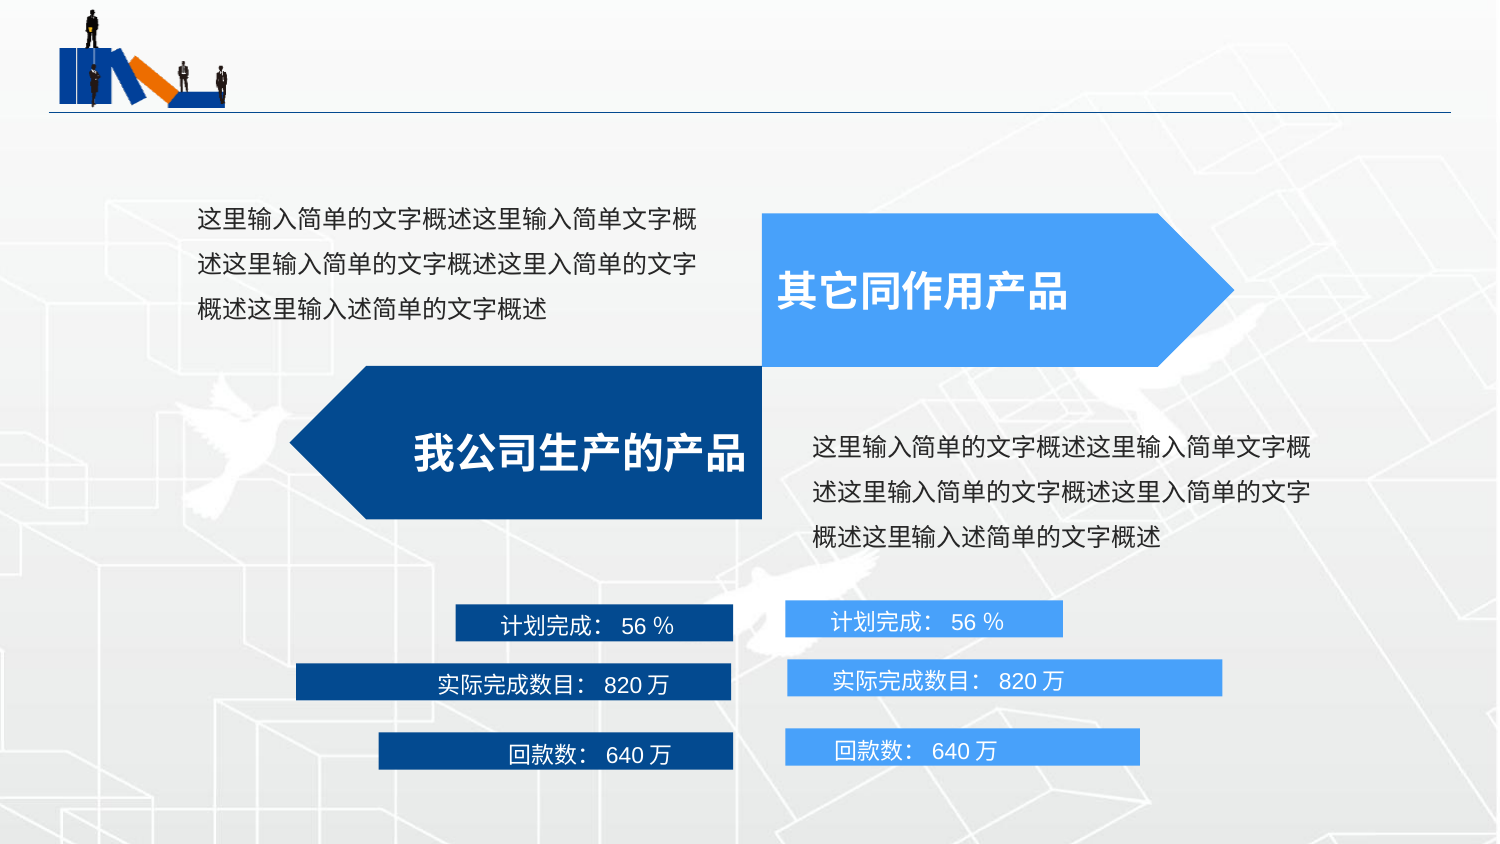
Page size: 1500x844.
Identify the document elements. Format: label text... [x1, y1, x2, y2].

text_box [786, 658, 1223, 698]
text_box 实际完成数目：820万 [422, 663, 686, 706]
text_box 实际完成数目：820万 [817, 659, 1081, 702]
text_box 计划完成：56％ [486, 604, 690, 647]
text_box [760, 212, 1236, 368]
text_box [378, 731, 734, 771]
text_box 这里输入简单的文字概述这里输入简单文字概 述这里输入简单的文字概述这里入简单的文字 概述这里输入述简单的文字概述 [183, 181, 715, 331]
text_box 其它同作用产品 [761, 257, 1164, 323]
text_box [784, 727, 1141, 767]
text_box [287, 364, 763, 521]
text_box [455, 603, 734, 642]
text_box [295, 662, 732, 701]
text_box 这里输入简单的文字概述这里输入简单文字概 述这里输入简单的文字概述这里入简单的文字 概述这里输入述简单的文字概述 [797, 409, 1329, 559]
text_box [784, 599, 1064, 638]
text_box 计划完成：56％ [815, 600, 1020, 643]
text_box 我公司生产的产品 [360, 419, 762, 485]
picture [0, 0, 1500, 844]
text_box 回款数：640万 [493, 733, 688, 776]
text_box 回款数：640万 [819, 729, 1014, 772]
